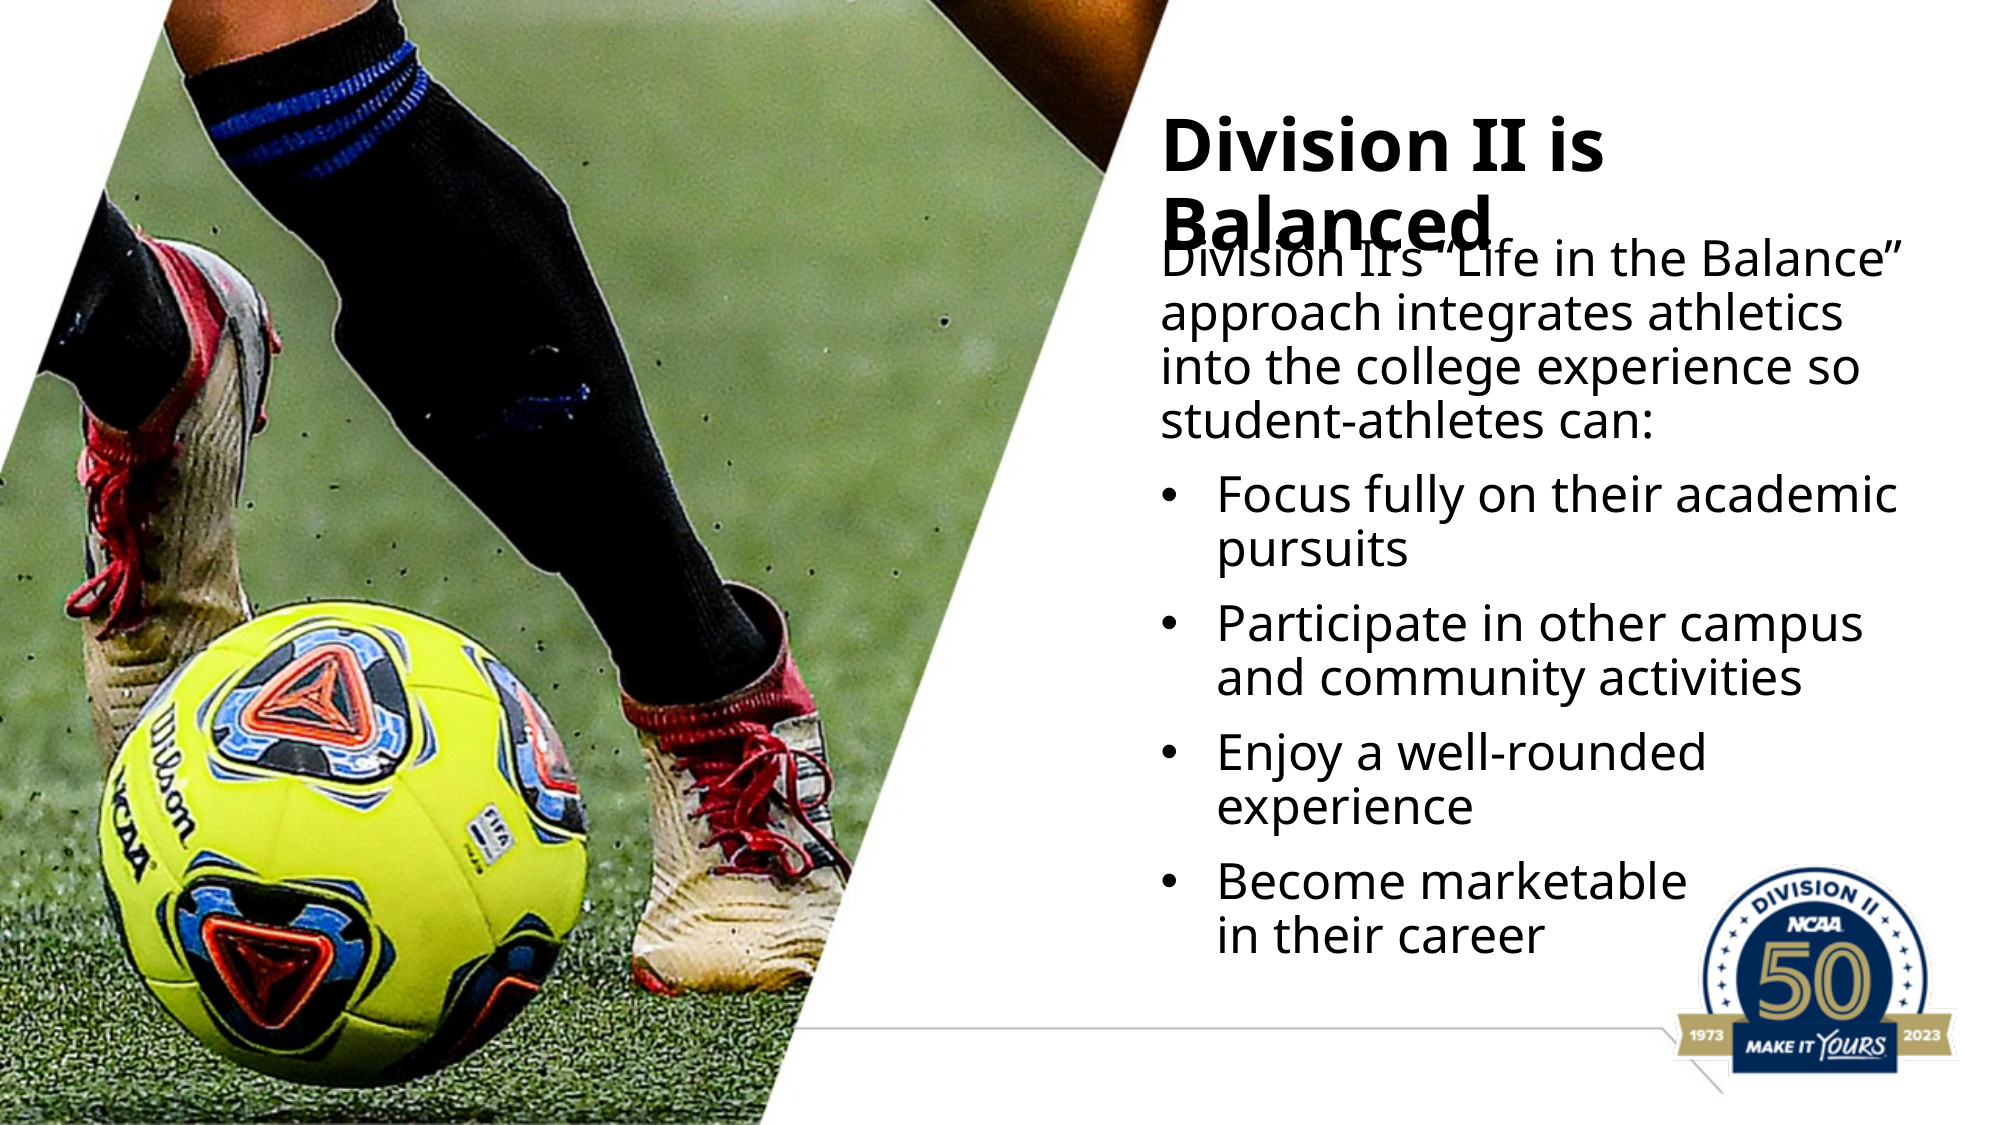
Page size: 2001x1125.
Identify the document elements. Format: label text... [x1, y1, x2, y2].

list Division II is Balanced [1145, 101, 1955, 226]
list Division II’s “Life in the Balance” approach integrates athletics into the college experience so student-athletes can: Focus fully on their academic pursuits Participate in other campus and community activities Enjoy a well-rounded experience Become marketable in their career [1145, 225, 1934, 966]
picture [0, 0, 2000, 1125]
